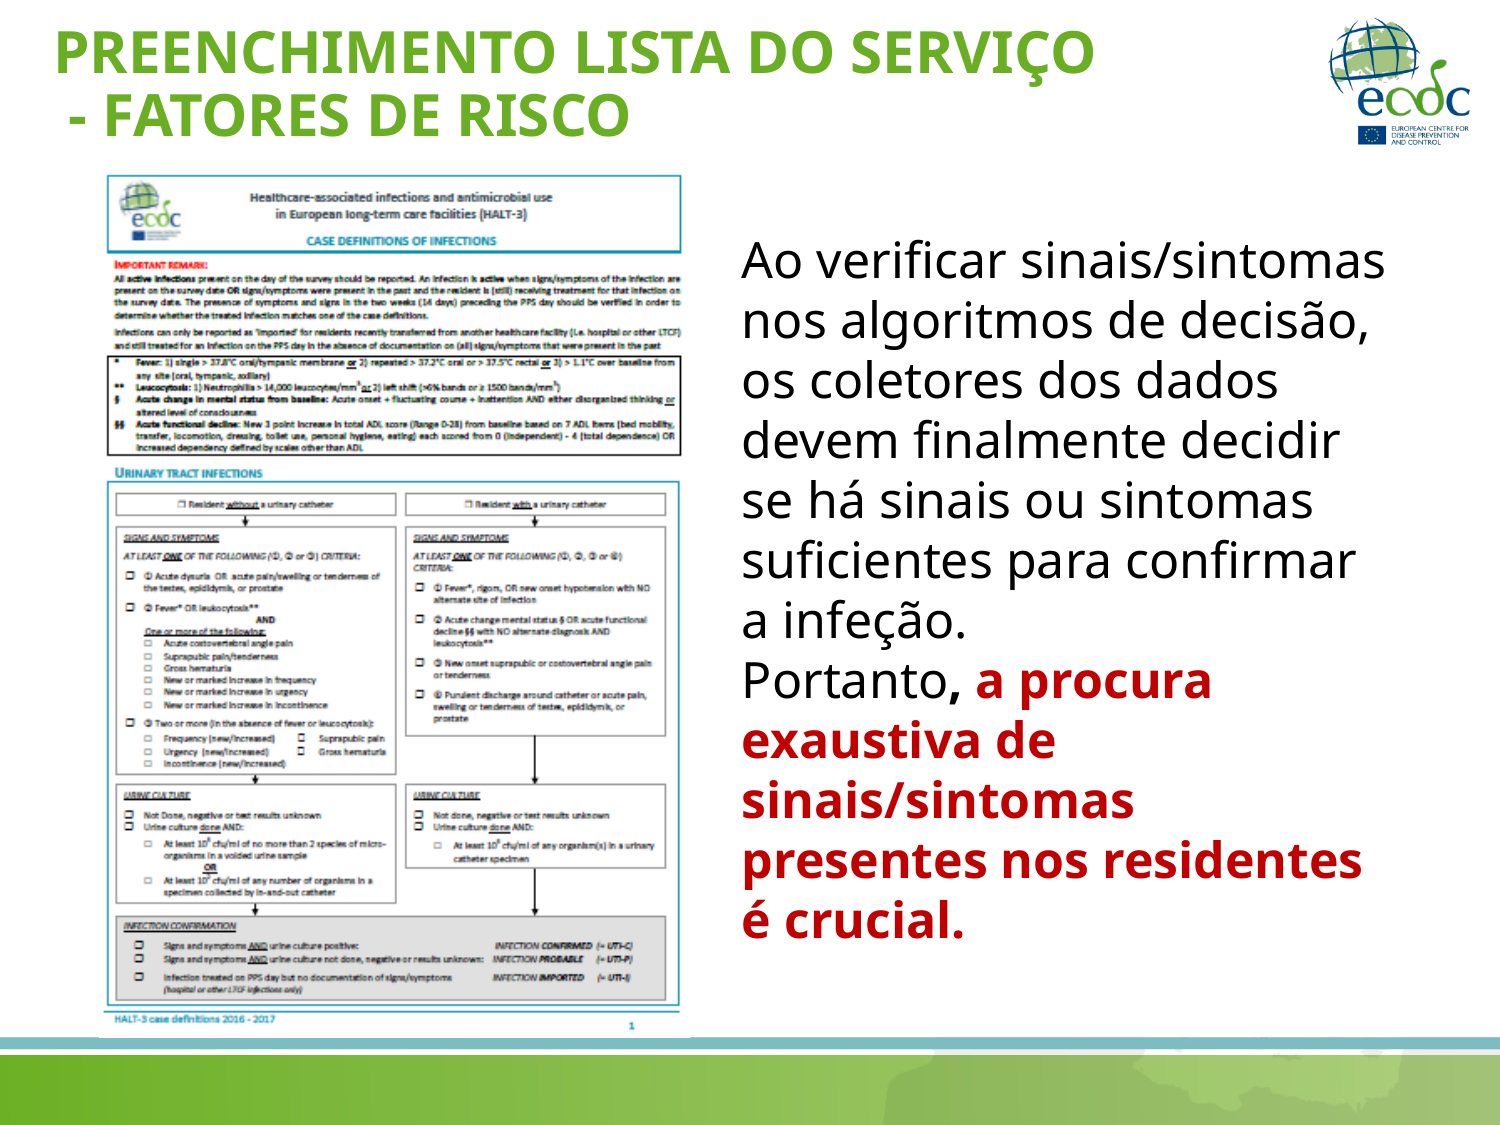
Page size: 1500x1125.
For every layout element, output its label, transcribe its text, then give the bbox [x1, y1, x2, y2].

text_box Ao verificar sinais/sintomas nos algoritmos de decisão, os coletores dos dados devem finalmente decidir se há sinais ou sintomas suficientes para confirmar a infeção. Portanto, a procura exaustiva de sinais/sintomas presentes nos residentes é crucial. [727, 220, 1404, 956]
picture [0, 162, 1500, 1125]
picture [1328, 17, 1473, 148]
title PREENCHIMENTO LISTA DO SERVIÇO - FATORES DE RISCO [53, 23, 1404, 159]
